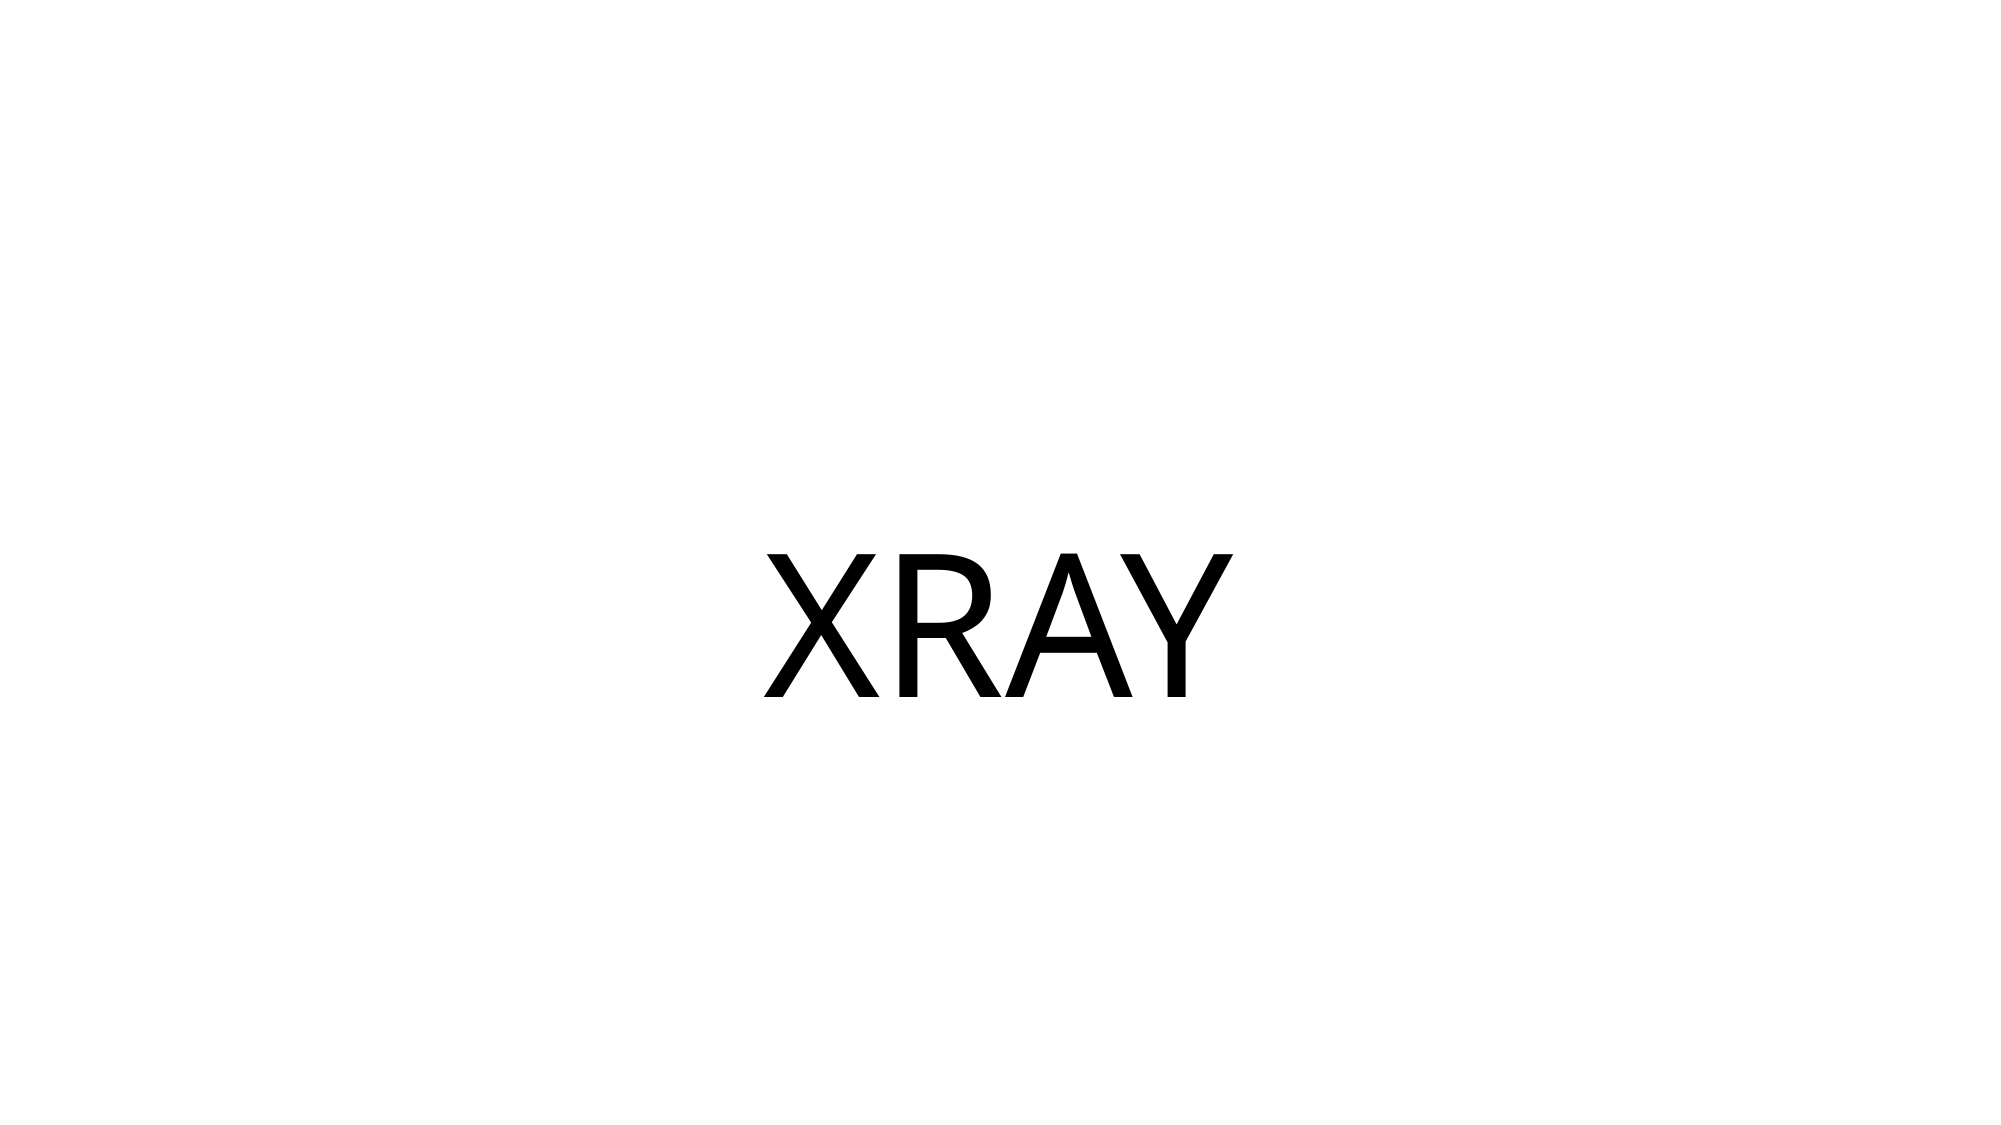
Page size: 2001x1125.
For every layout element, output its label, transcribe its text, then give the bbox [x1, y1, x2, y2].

title XRAY [136, 280, 1862, 749]
